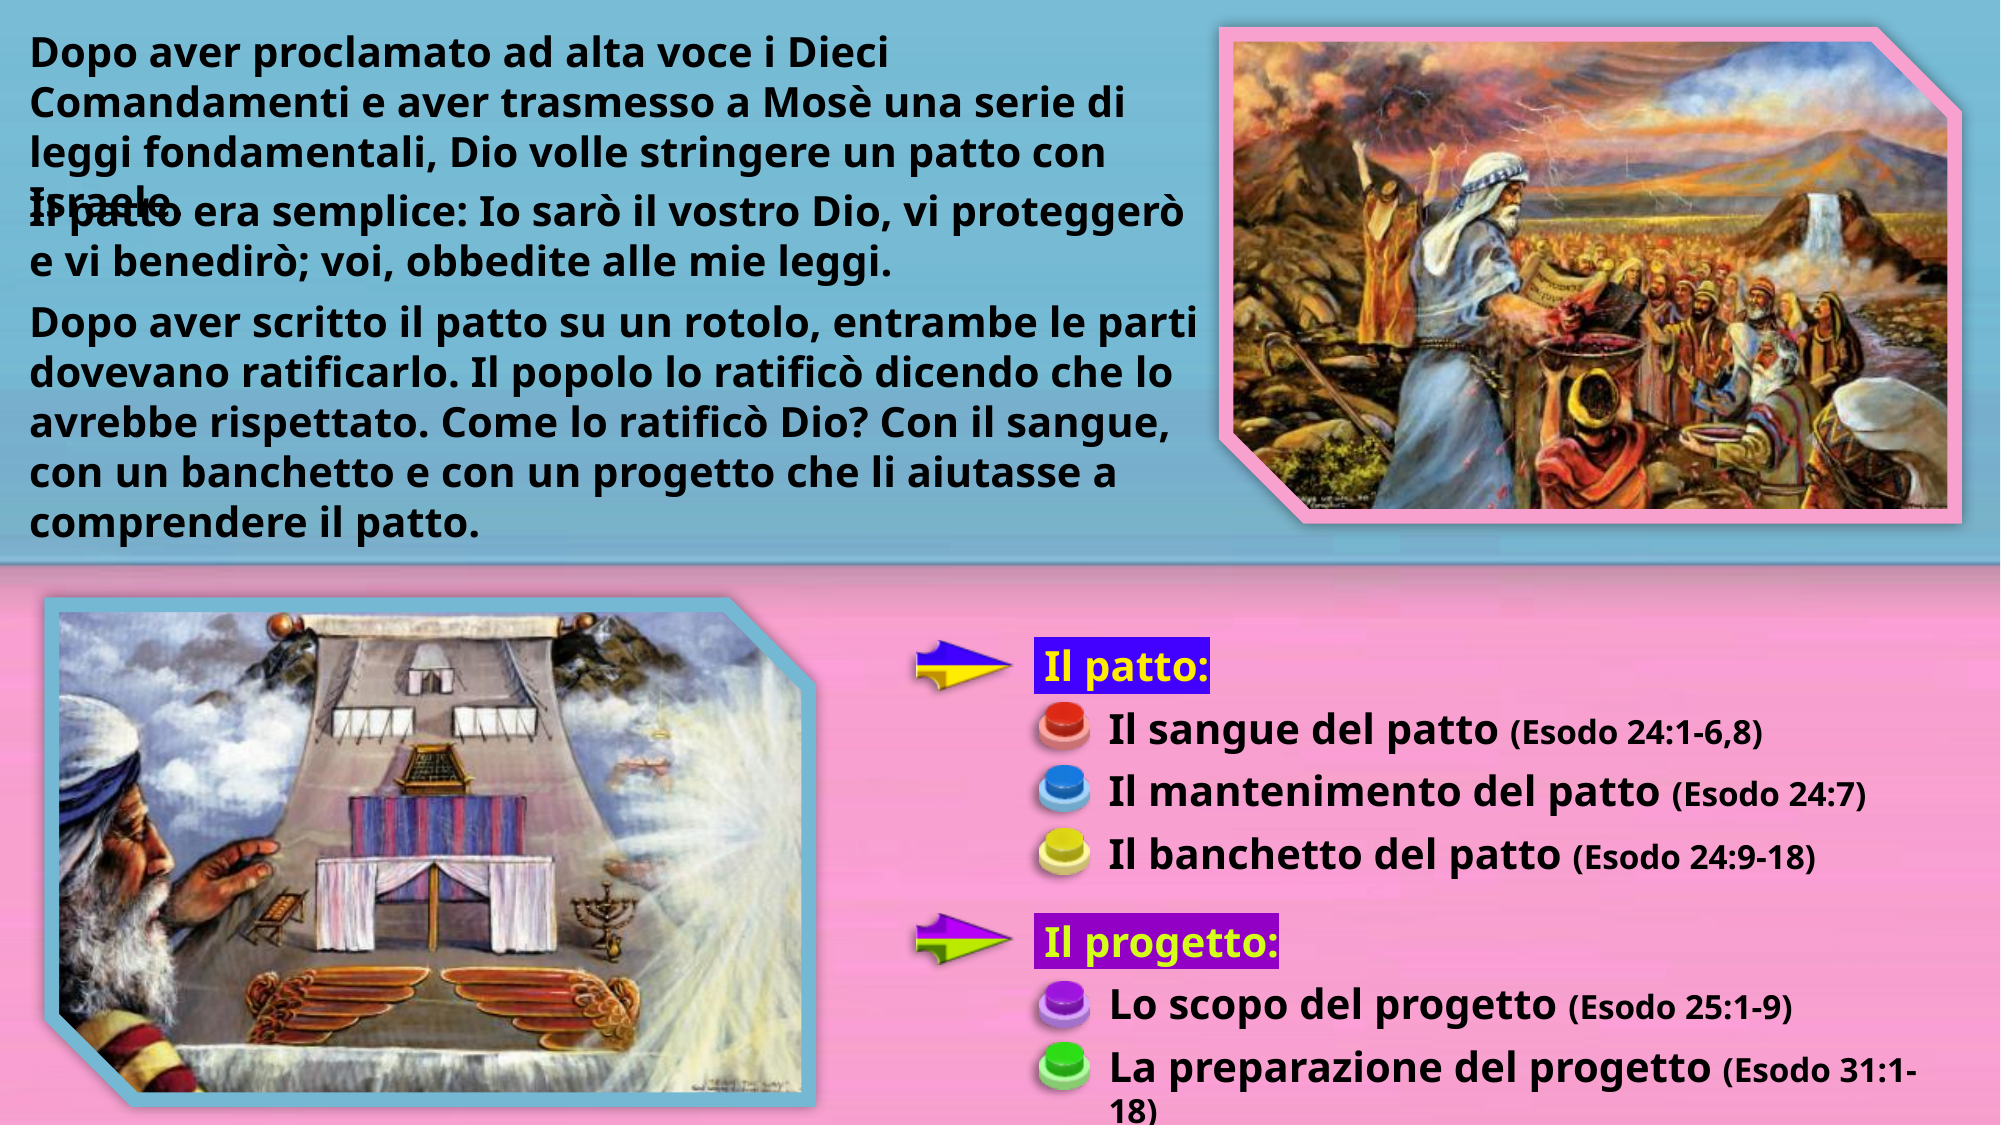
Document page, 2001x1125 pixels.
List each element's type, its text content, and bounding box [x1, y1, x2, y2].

picture [1038, 764, 1091, 813]
text_box Dopo aver scritto il patto su un rotolo, entrambe le parti dovevano ratificarlo. Il popolo lo ratificò dicendo che lo avrebbe rispettato. Come lo ratificò Dio? Con il sangue, con un banchetto e con un progetto che li aiutasse a comprendere il patto. [14, 293, 1249, 553]
picture [0, 0, 2001, 1125]
text_box Dopo aver proclamato ad alta voce i Dieci Comandamenti e aver trasmesso a Mosè una serie di leggi fondamentali, Dio volle stringere un patto con Israele. [14, 18, 1220, 177]
text_box Il patto: Il sangue del patto (Esodo 24:1-6,8) Il mantenimento del patto (Esodo 24:7) Il banchetto del patto (Esodo 24:9-18) Il progetto: Lo scopo del progetto (Esodo 25:1-9) La preparazione del progetto (Esodo 31:1-18) [1018, 632, 1977, 1125]
picture [1038, 702, 1091, 750]
picture [1038, 980, 1091, 1029]
text_box Il patto era semplice: Io sarò il vostro Dio, vi proteggerò e vi benedirò; voi, obbedite alle mie leggi. [14, 177, 1225, 293]
picture [1038, 1042, 1091, 1090]
picture [1038, 827, 1091, 876]
